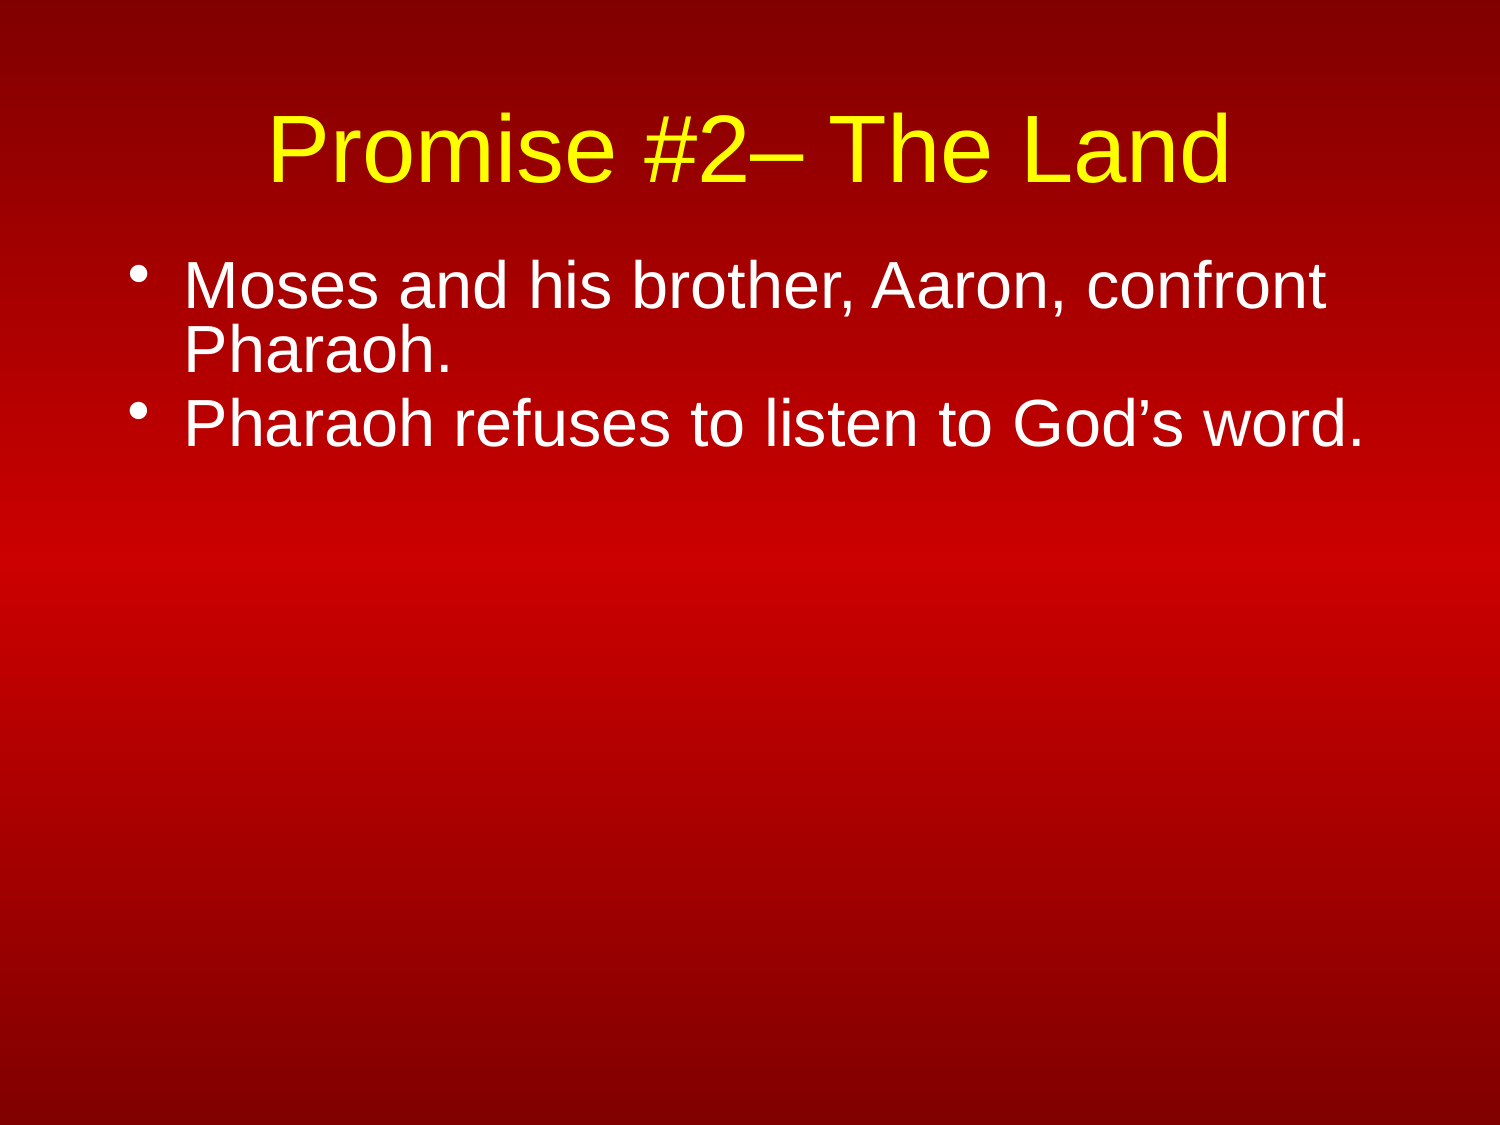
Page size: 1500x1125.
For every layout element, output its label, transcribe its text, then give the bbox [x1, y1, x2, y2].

text_box Pharaoh refuses to listen to God’s word. [112, 387, 1388, 488]
list Moses and his brother, Aaron, confront Pharaoh. [112, 249, 1388, 387]
title Promise #2– The Land [37, 50, 1463, 238]
